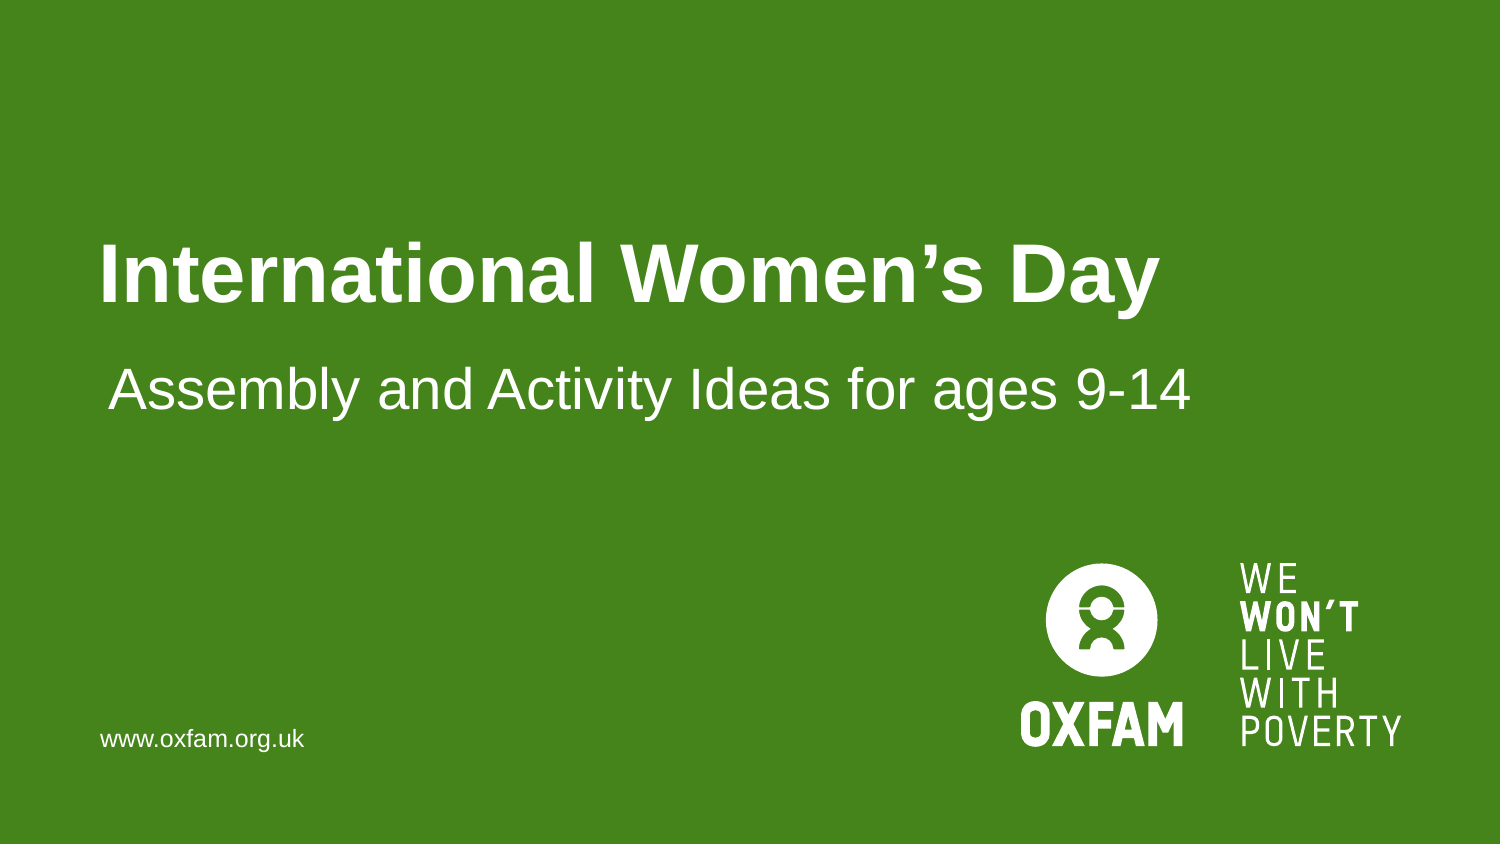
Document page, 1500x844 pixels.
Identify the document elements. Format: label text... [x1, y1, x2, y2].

picture [971, 527, 1499, 783]
title International Women’s Day [98, 199, 1422, 337]
list Assembly and Activity Ideas for ages 9-14 [108, 351, 1422, 422]
